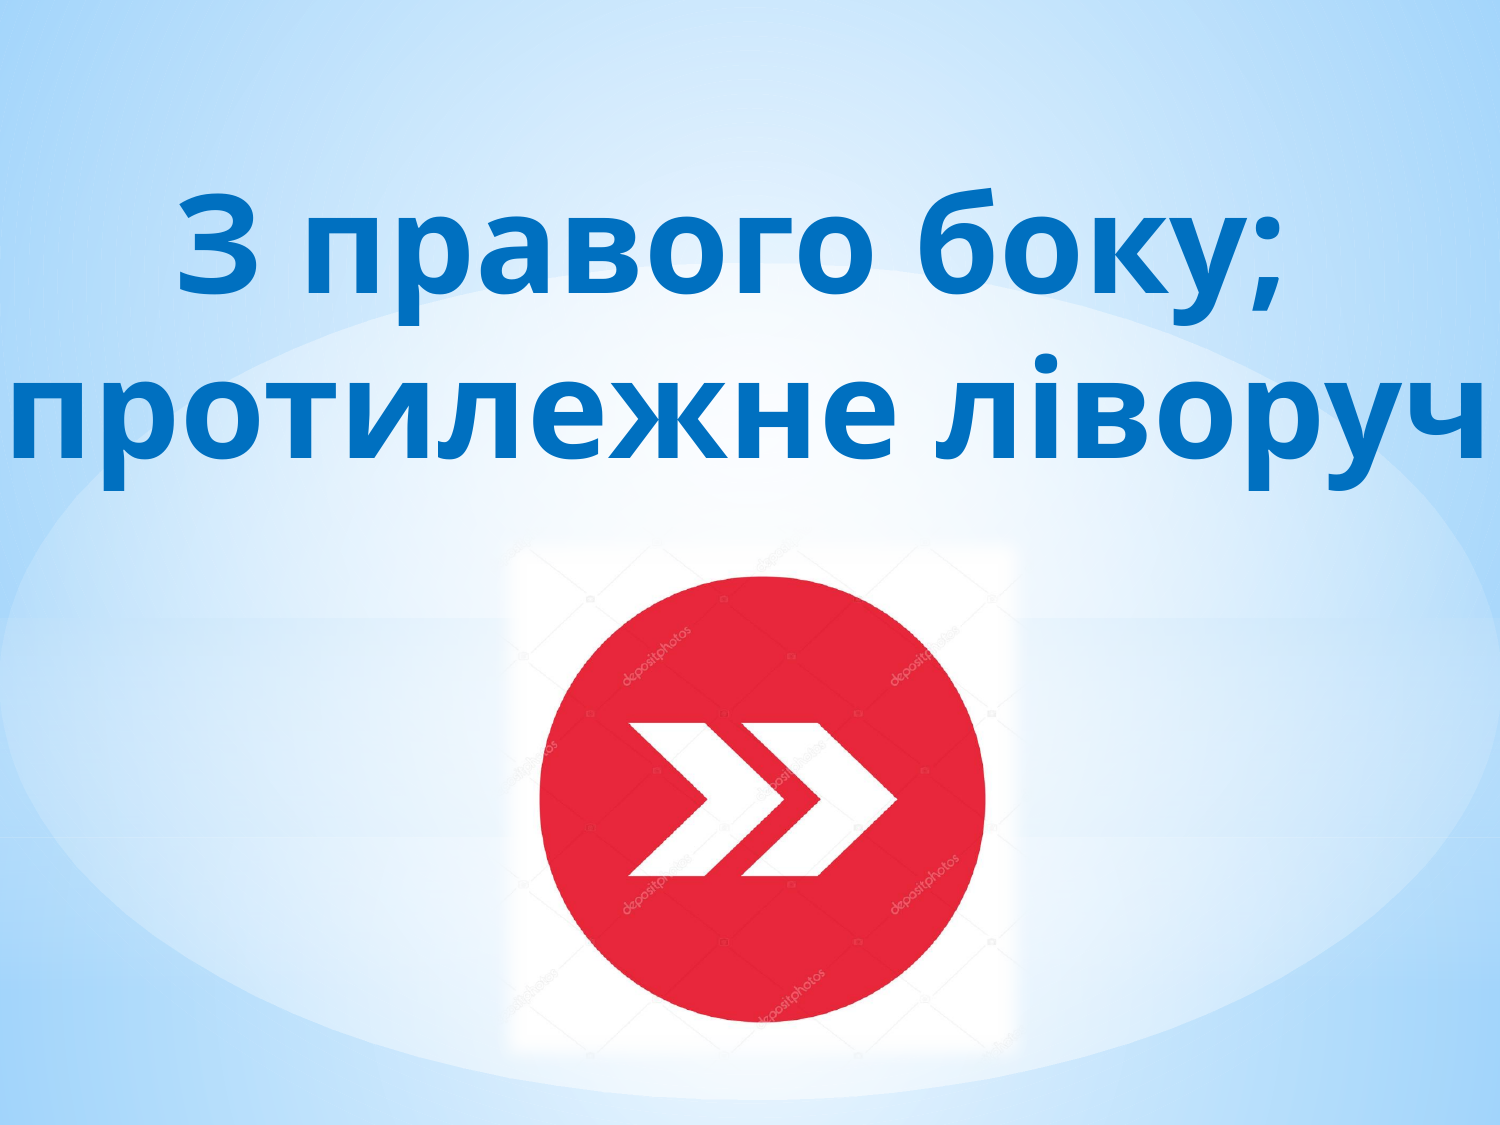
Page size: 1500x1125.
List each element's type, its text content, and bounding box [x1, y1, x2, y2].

picture [489, 526, 1034, 1071]
text_box З правого боку; протилежне ліворуч [0, 148, 1500, 494]
